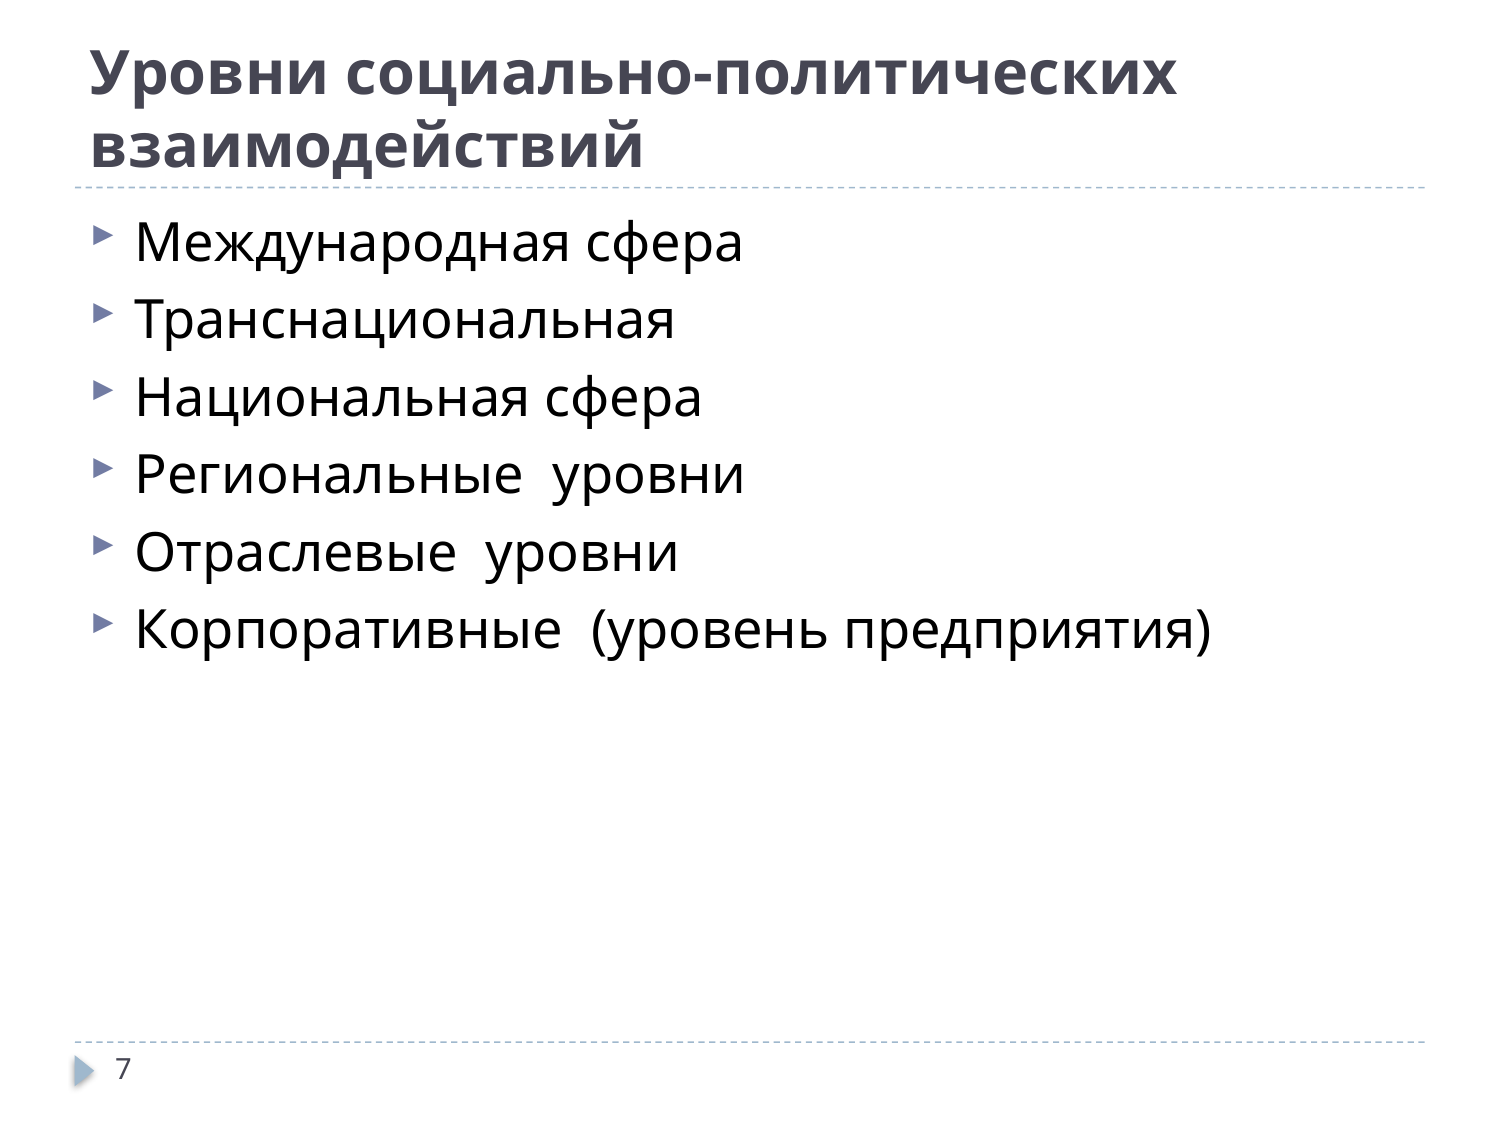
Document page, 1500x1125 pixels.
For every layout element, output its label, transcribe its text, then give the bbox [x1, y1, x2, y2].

slide_number 7 [100, 1042, 426, 1103]
title Уровни социально-политических взаимодействий [75, 24, 1425, 188]
list Международная сфера Транснациональная Национальная сфера Региональные уровни Отраслевые уровни Корпоративные (уровень предприятия) [75, 200, 1425, 1010]
